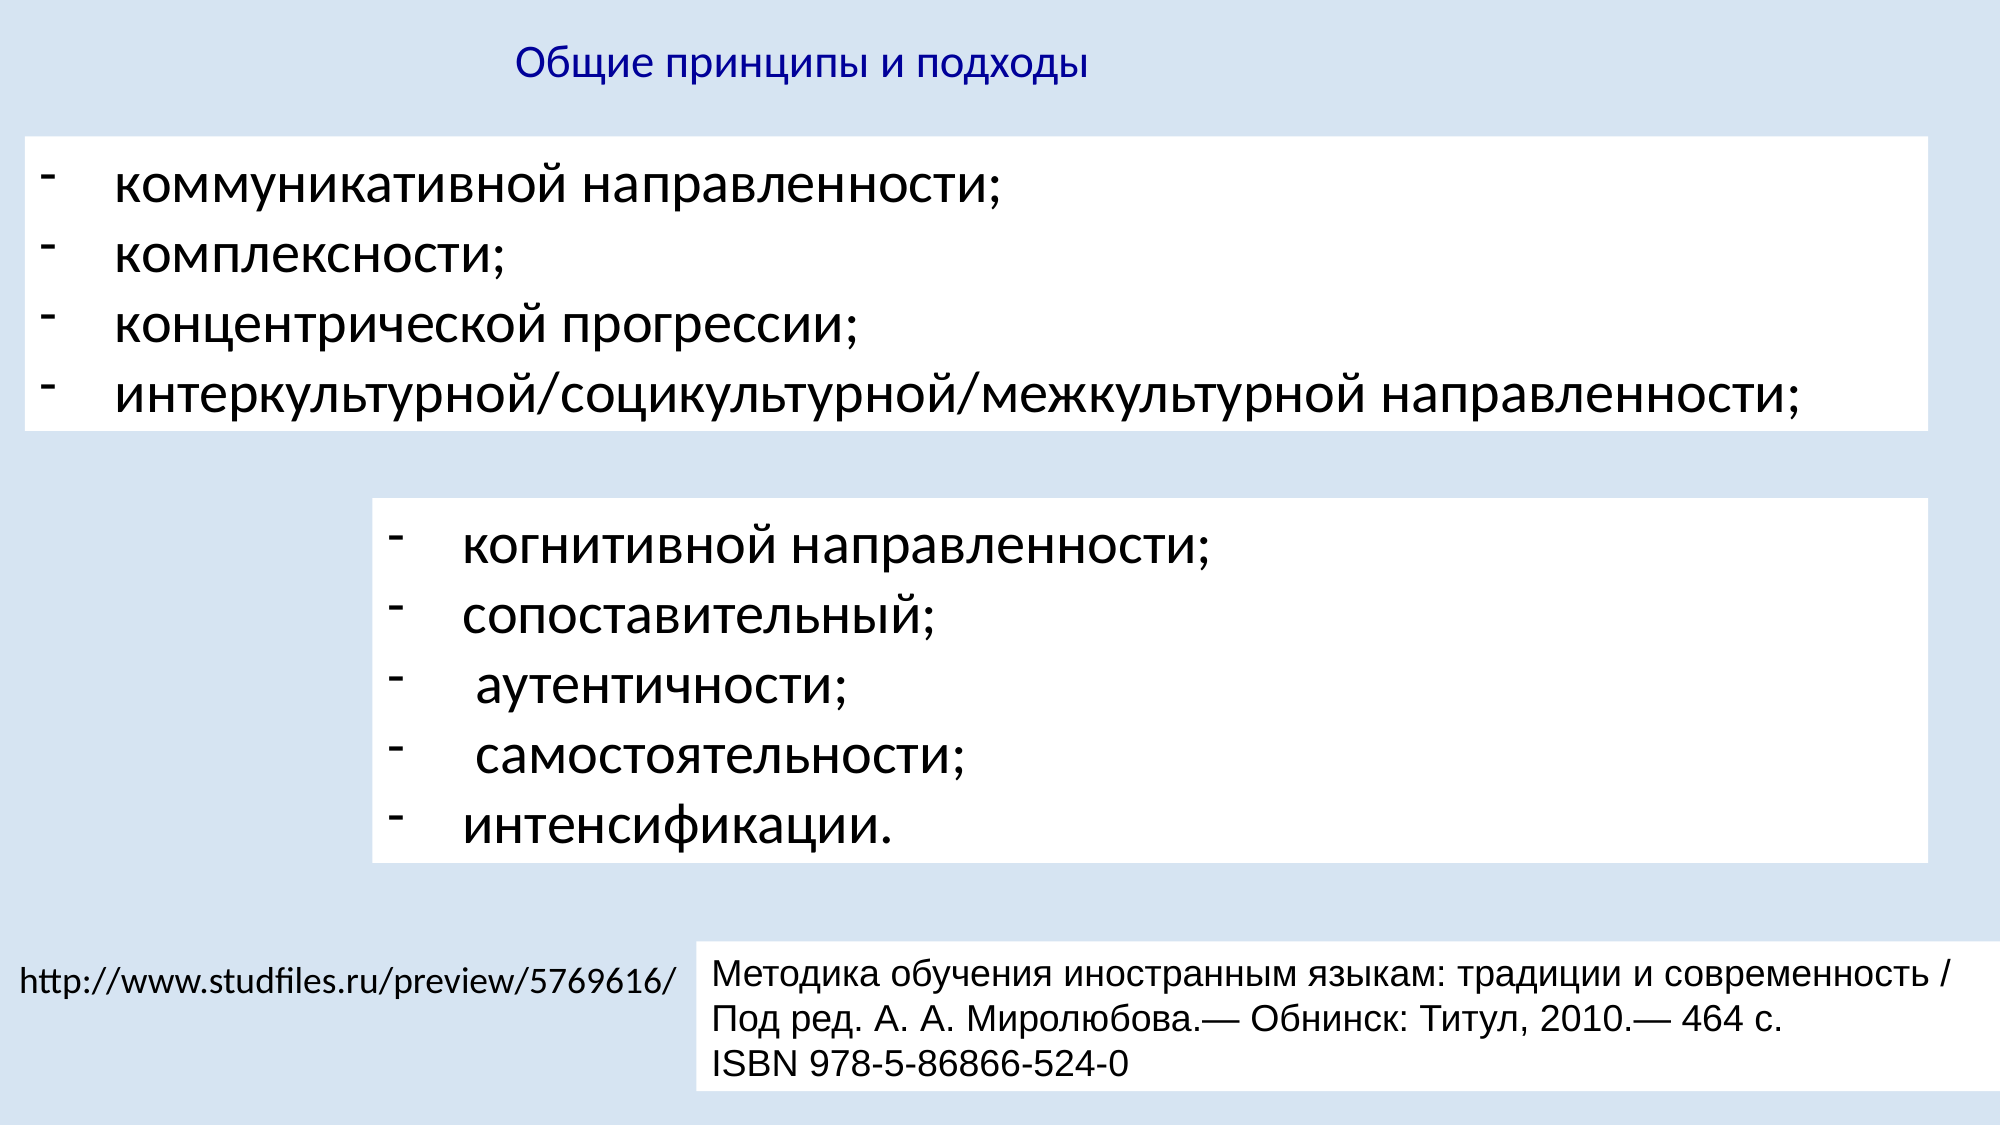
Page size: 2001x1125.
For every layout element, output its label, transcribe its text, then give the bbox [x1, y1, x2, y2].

title Общие принципы и подходы [500, 28, 1572, 96]
text_box коммуникативной направленности; комплексности; концентрической прогрессии; интеркультурной/социкультурной/межкультурной направленности; [24, 136, 1929, 431]
text_box когнитивной направленности; сопоставительный; аутентичности; самостоятельности; интенсификации. [372, 498, 1929, 863]
text_box http://www.studfiles.ru/preview/5769616/ [4, 948, 693, 1009]
text_box Методика обучения иностранным языкам: традиции и современность / Под ред. А. А. Миролюбова.— Обнинск: Титул, 2010.— 464 с. ISBN 978-5-86866-524-0 [696, 941, 2000, 1092]
